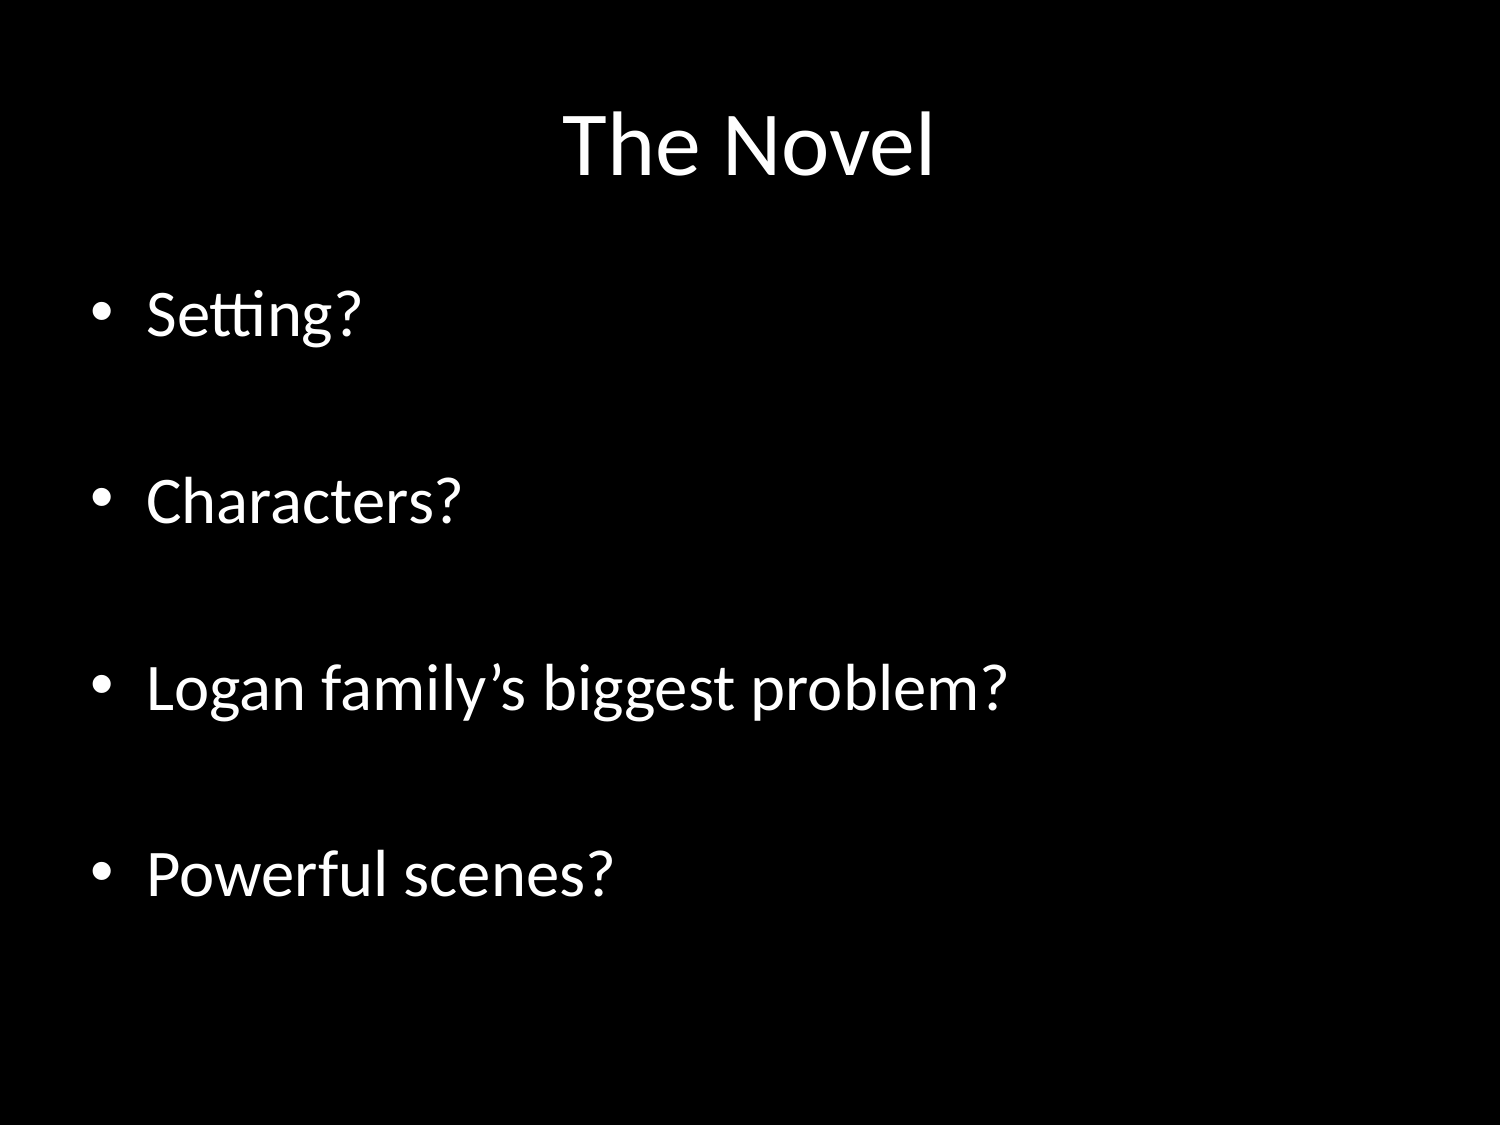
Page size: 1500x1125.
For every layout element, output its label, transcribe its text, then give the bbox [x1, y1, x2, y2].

title The Novel [75, 45, 1425, 233]
list Setting? Characters? Logan family’s biggest problem? Powerful scenes? [75, 262, 1425, 1005]
